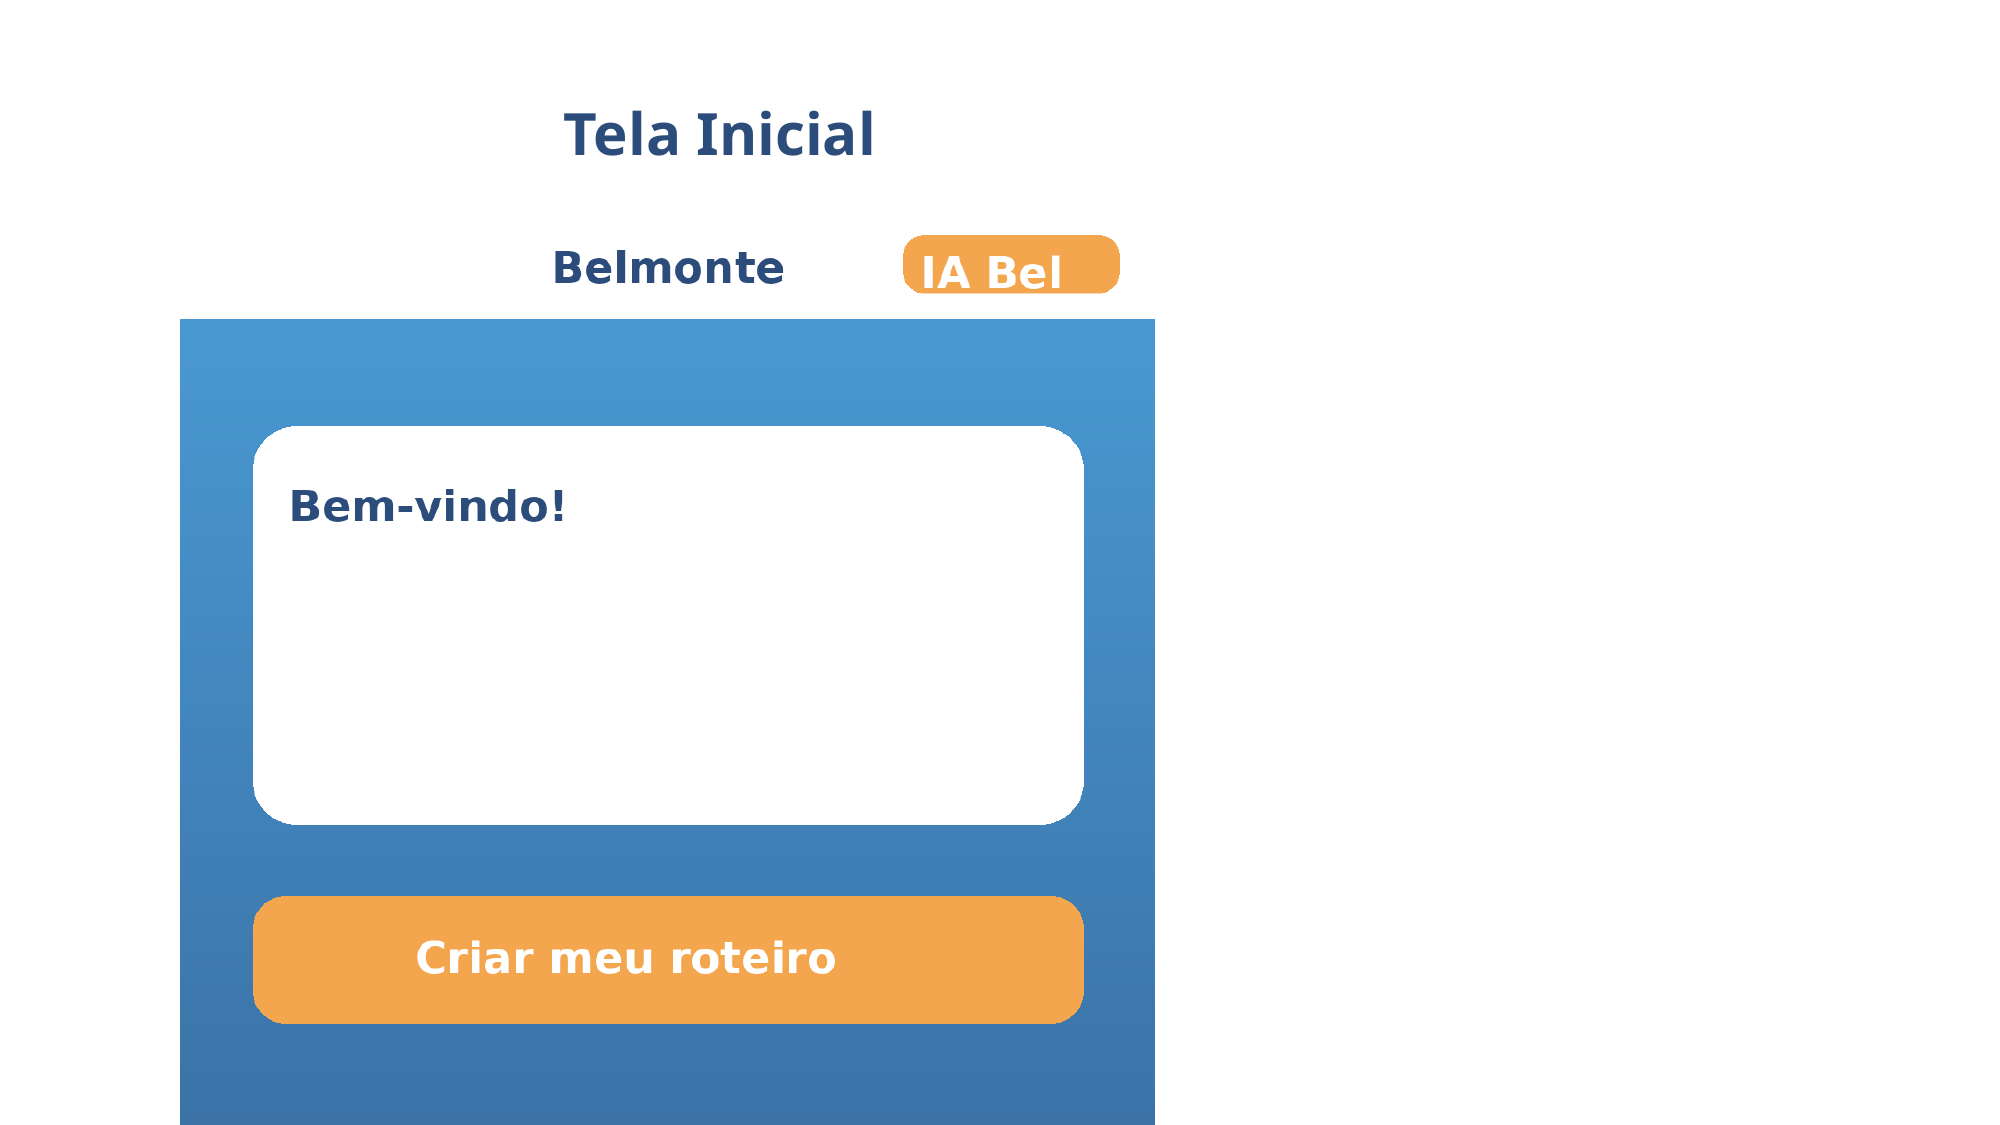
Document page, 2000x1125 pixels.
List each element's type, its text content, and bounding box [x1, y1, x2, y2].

text_box Tela Inicial [549, 90, 891, 175]
picture [179, 209, 1156, 1125]
